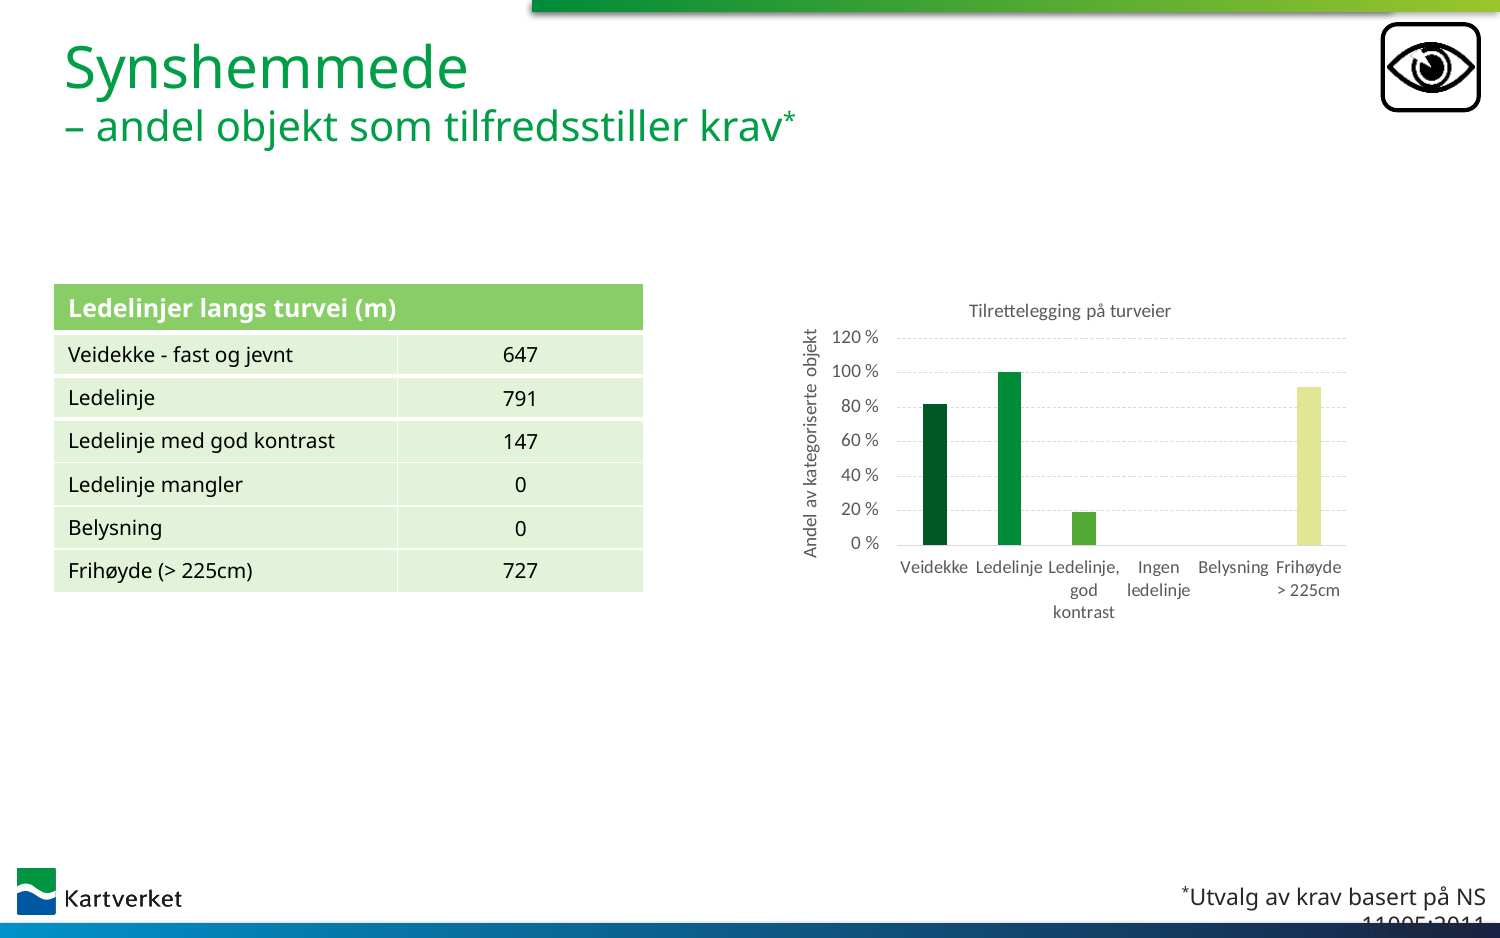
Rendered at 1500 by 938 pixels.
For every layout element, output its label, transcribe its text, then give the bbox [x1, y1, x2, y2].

table_cell Ledelinje [54, 378, 397, 417]
table_cell 0 [398, 463, 643, 505]
table_header Ledelinjer langs turvei (m) [54, 284, 643, 330]
table_cell Ledelinje med god kontrast [54, 421, 397, 462]
table_cell 147 [398, 421, 643, 462]
table_cell Belysning [54, 507, 397, 548]
table_cell 791 [398, 378, 643, 417]
picture [791, 291, 1349, 630]
text_box Synshemmede – andel objekt som tilfredsstiller krav* [49, 24, 1431, 158]
table_cell 647 [398, 335, 643, 374]
table_cell 727 [398, 550, 643, 592]
table_cell Frihøyde (> 225cm) [54, 550, 397, 592]
table_cell Veidekke - fast og jevnt [54, 335, 397, 374]
table_cell 0 [398, 507, 643, 548]
table_cell Ledelinje mangler [54, 463, 397, 505]
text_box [1382, 24, 1480, 111]
text_box *Utvalg av krav basert på NS 11005:2011 [1068, 873, 1500, 938]
